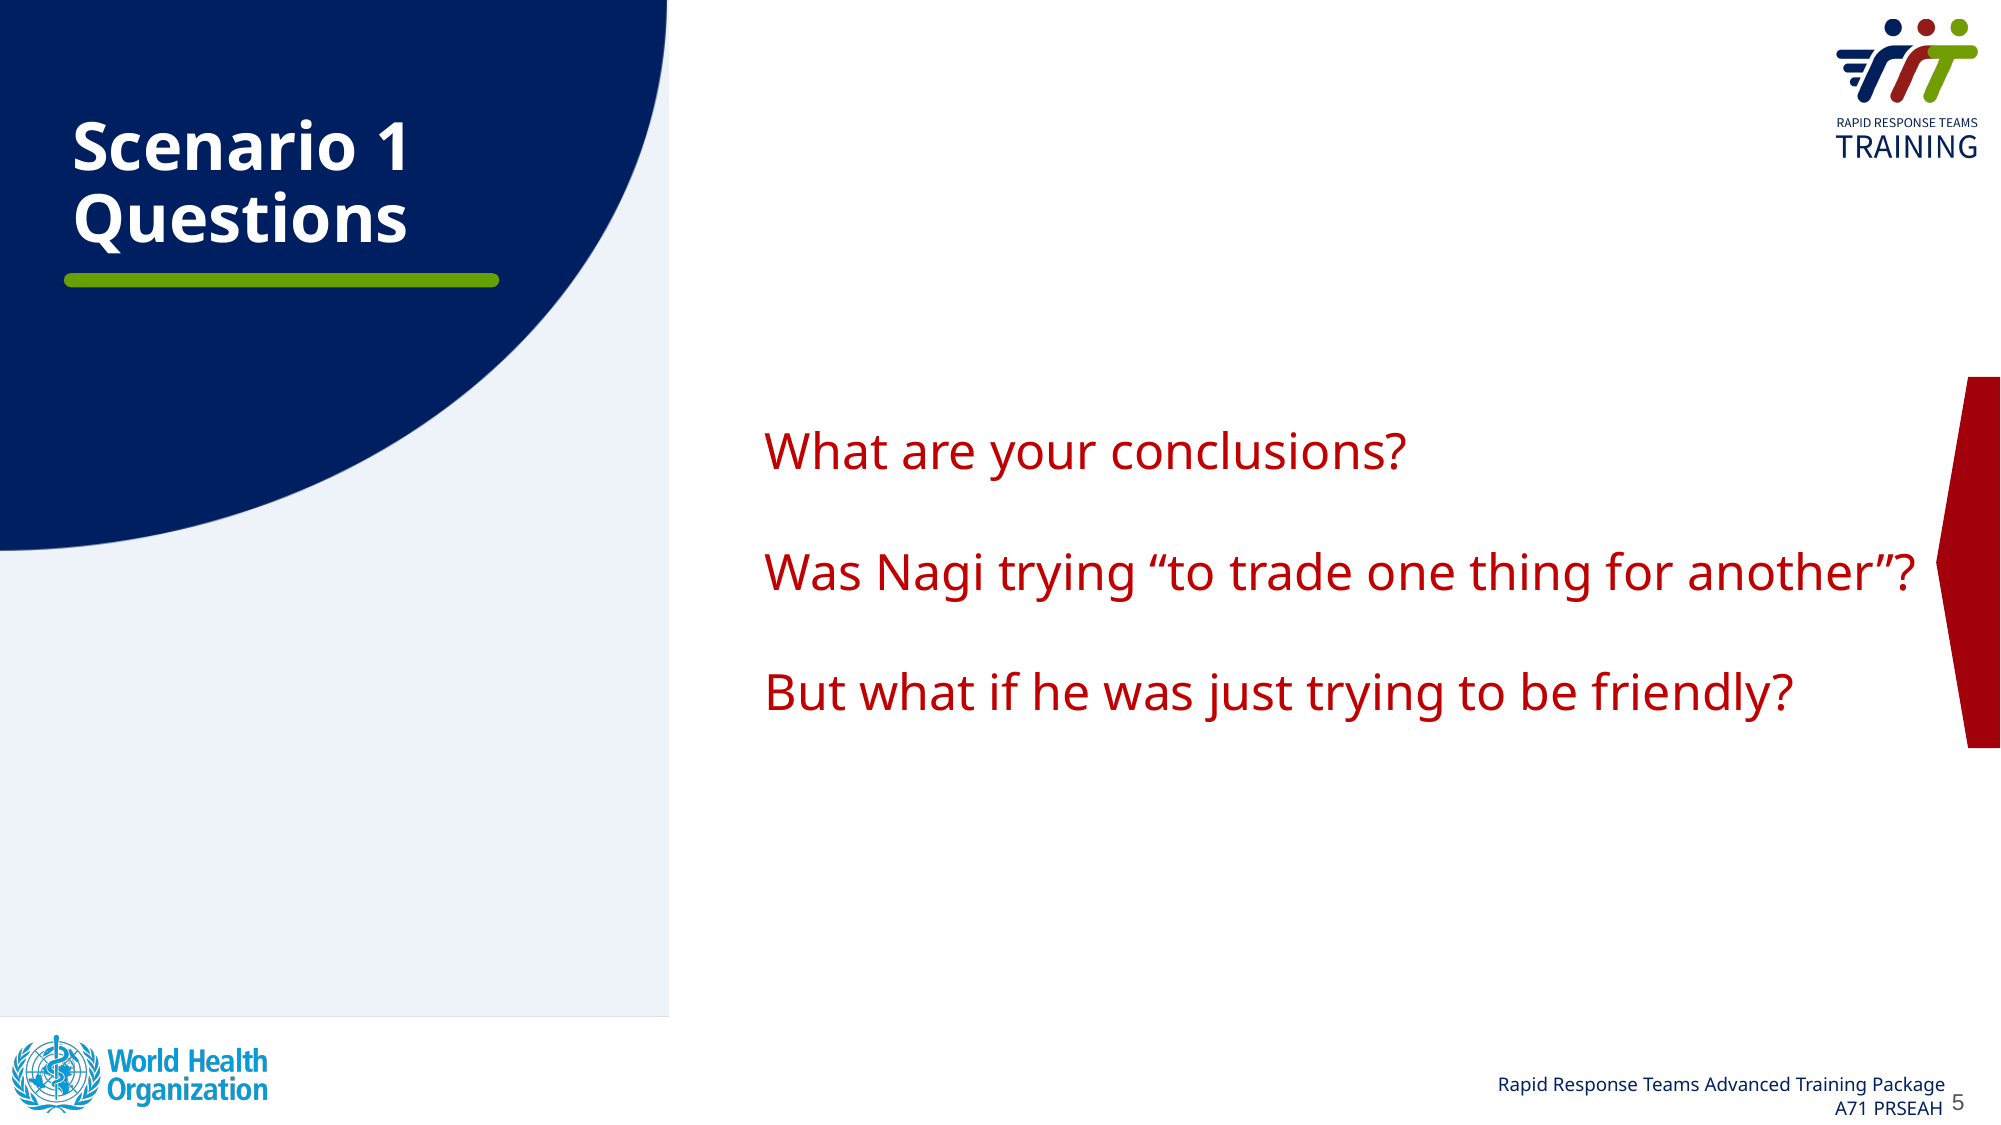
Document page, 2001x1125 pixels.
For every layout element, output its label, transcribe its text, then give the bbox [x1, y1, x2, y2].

picture [58, 1050, 64, 1058]
text_box [63, 273, 500, 288]
picture [1835, 19, 1978, 167]
picture [12, 1035, 267, 1113]
list What are your conclusions? Was Nagi trying “to trade one thing for another”? But what if he was just trying to be friendly? [756, 342, 1993, 1125]
title Scenario 1 Questions [64, 25, 601, 344]
picture [0, 0, 669, 1018]
picture [12, 1083, 48, 1113]
